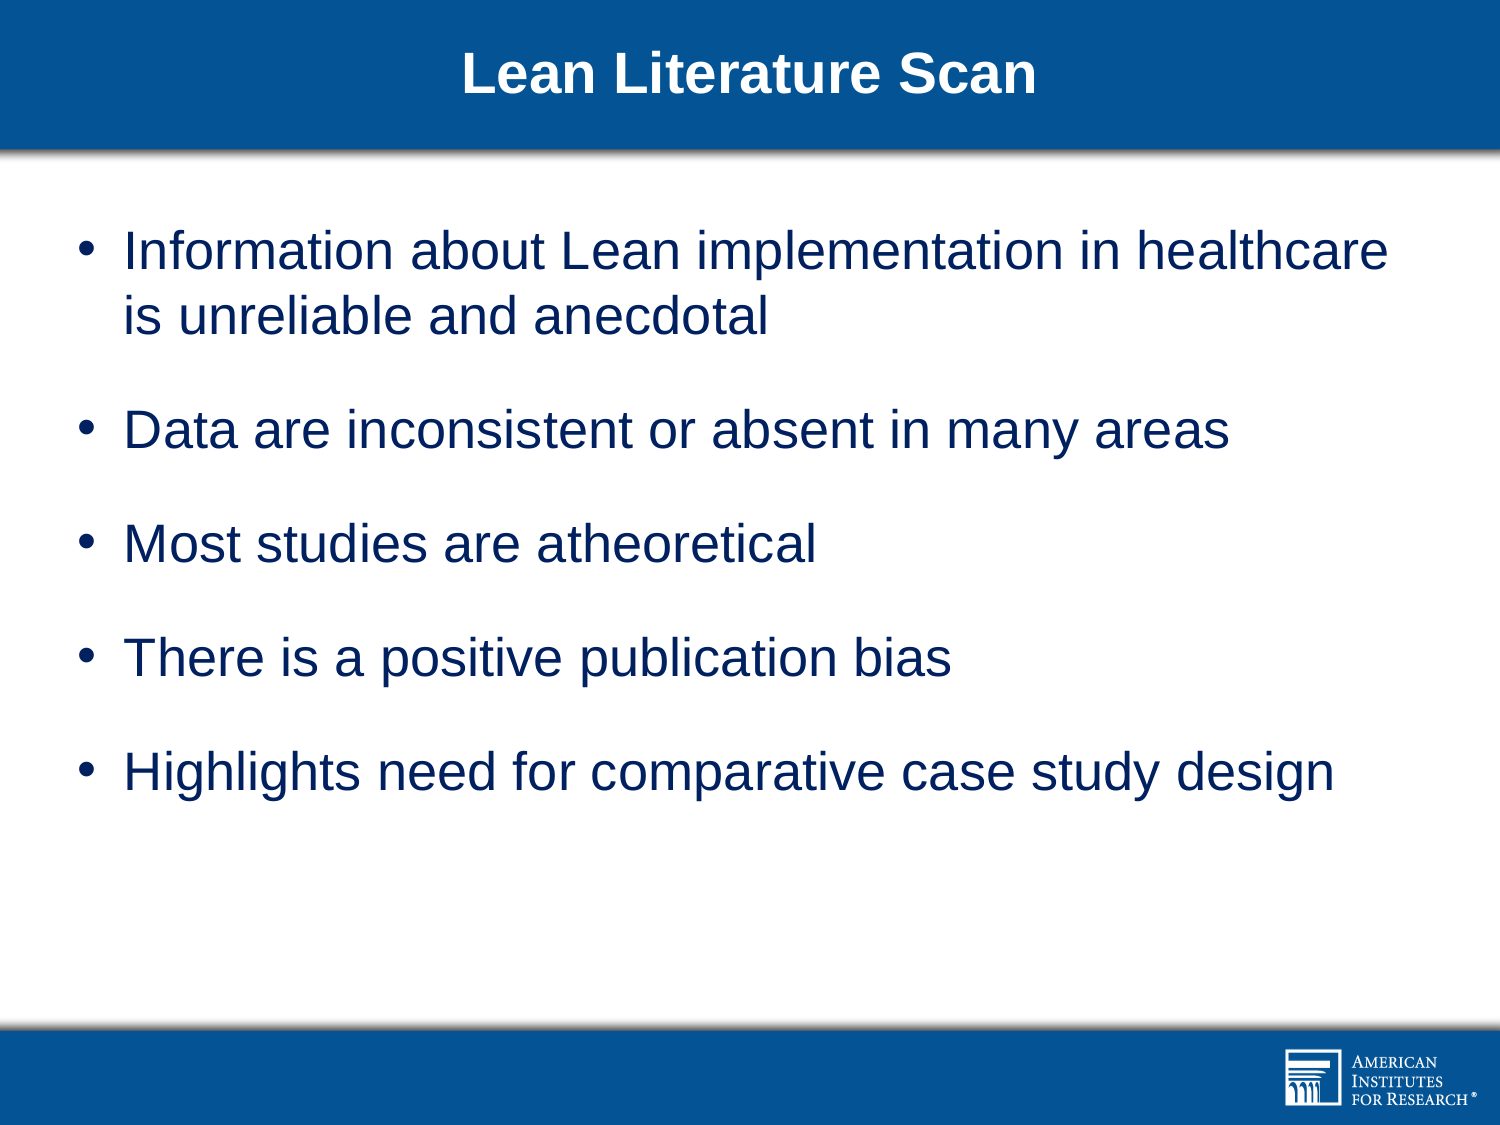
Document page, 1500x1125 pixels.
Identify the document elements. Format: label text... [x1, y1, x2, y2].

picture [0, 151, 1500, 1125]
list Information about Lean implementation in healthcare is unreliable and anecdotal Data are inconsistent or absent in many areas Most studies are atheoretical There is a positive publication bias Highlights need for comparative case study design [61, 207, 1438, 973]
title Lean Literature Scan [0, 0, 1500, 151]
